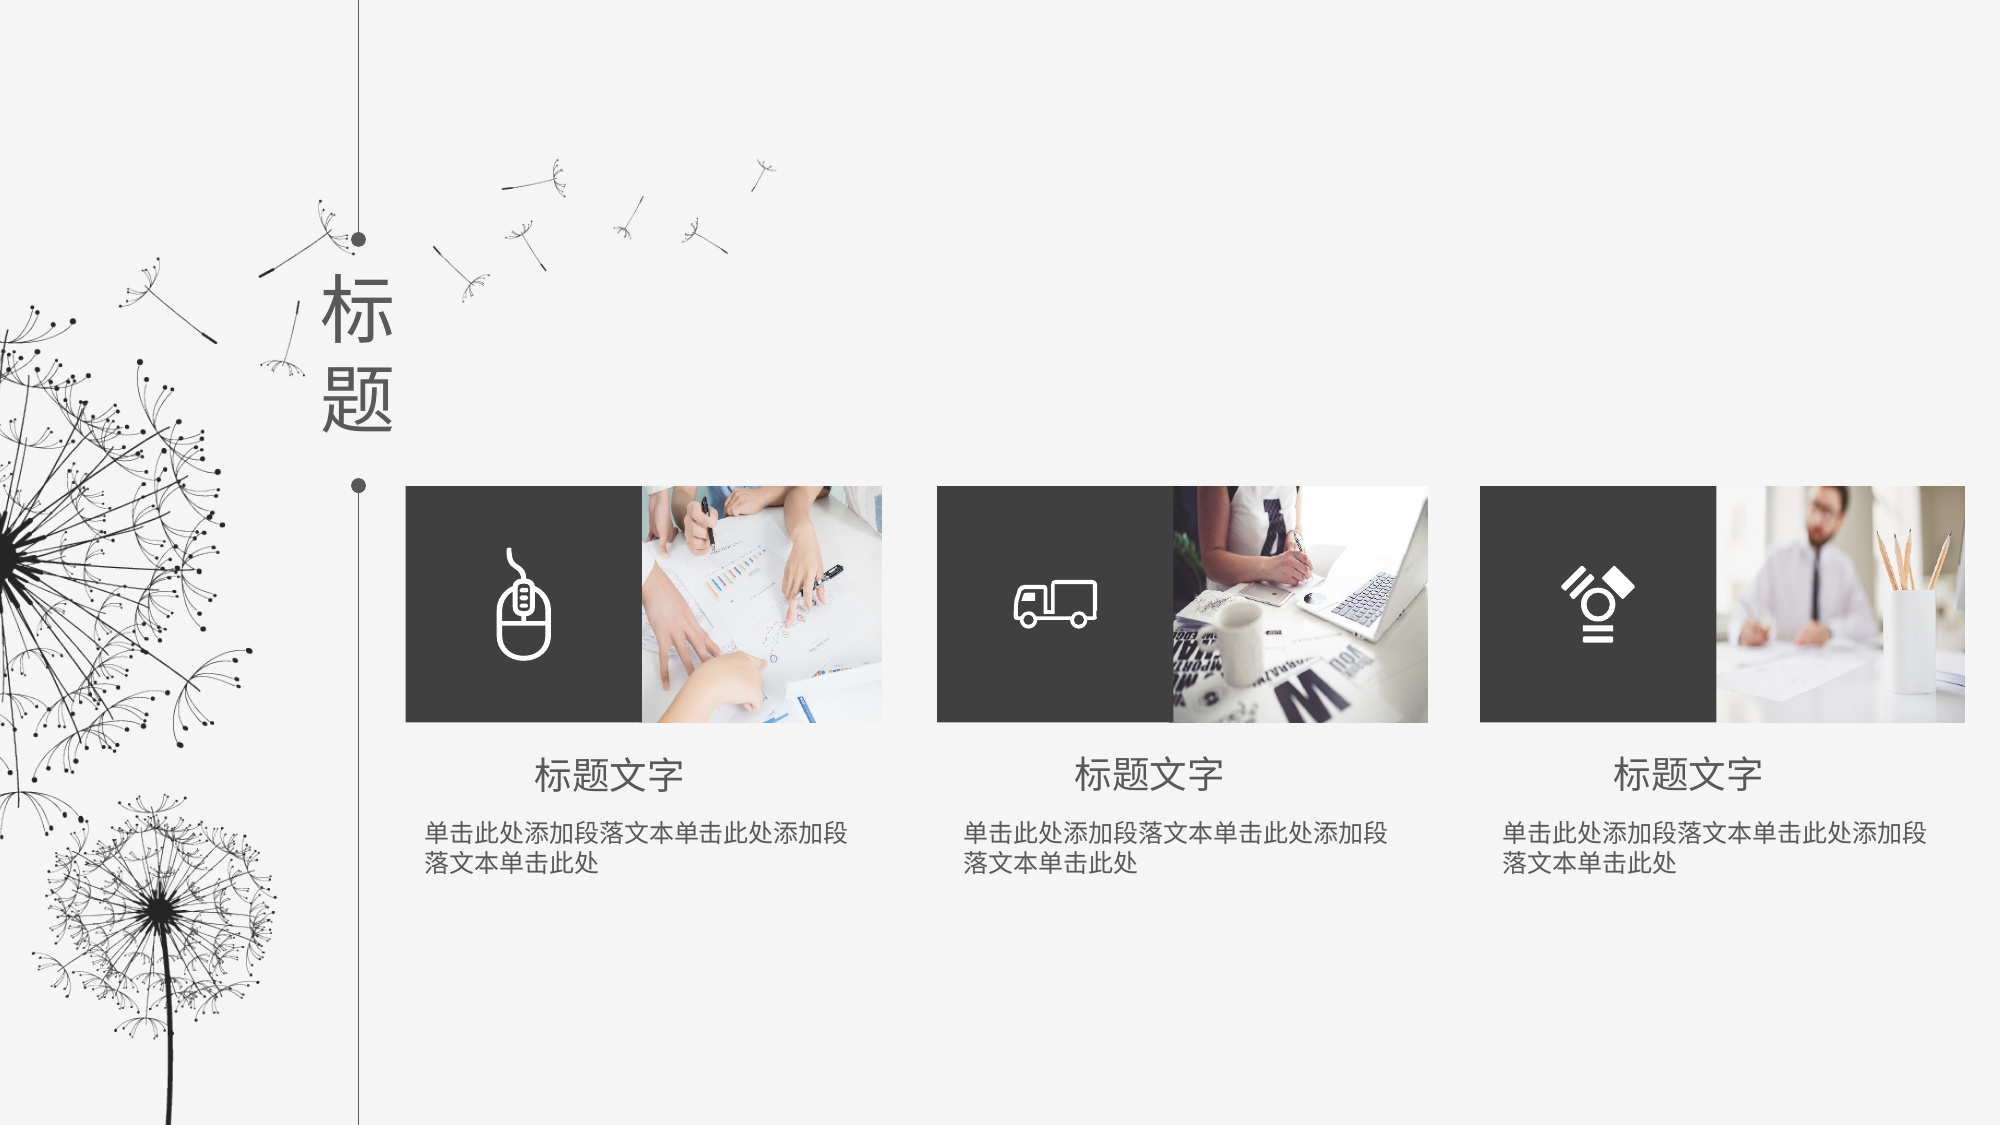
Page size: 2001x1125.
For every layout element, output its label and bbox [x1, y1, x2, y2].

text_box [948, 742, 1410, 887]
text_box [405, 485, 882, 723]
text_box [0, 0, 815, 1125]
text_box [936, 485, 1428, 723]
text_box [1479, 485, 1965, 723]
text_box [409, 744, 870, 887]
text_box [1487, 742, 1949, 887]
